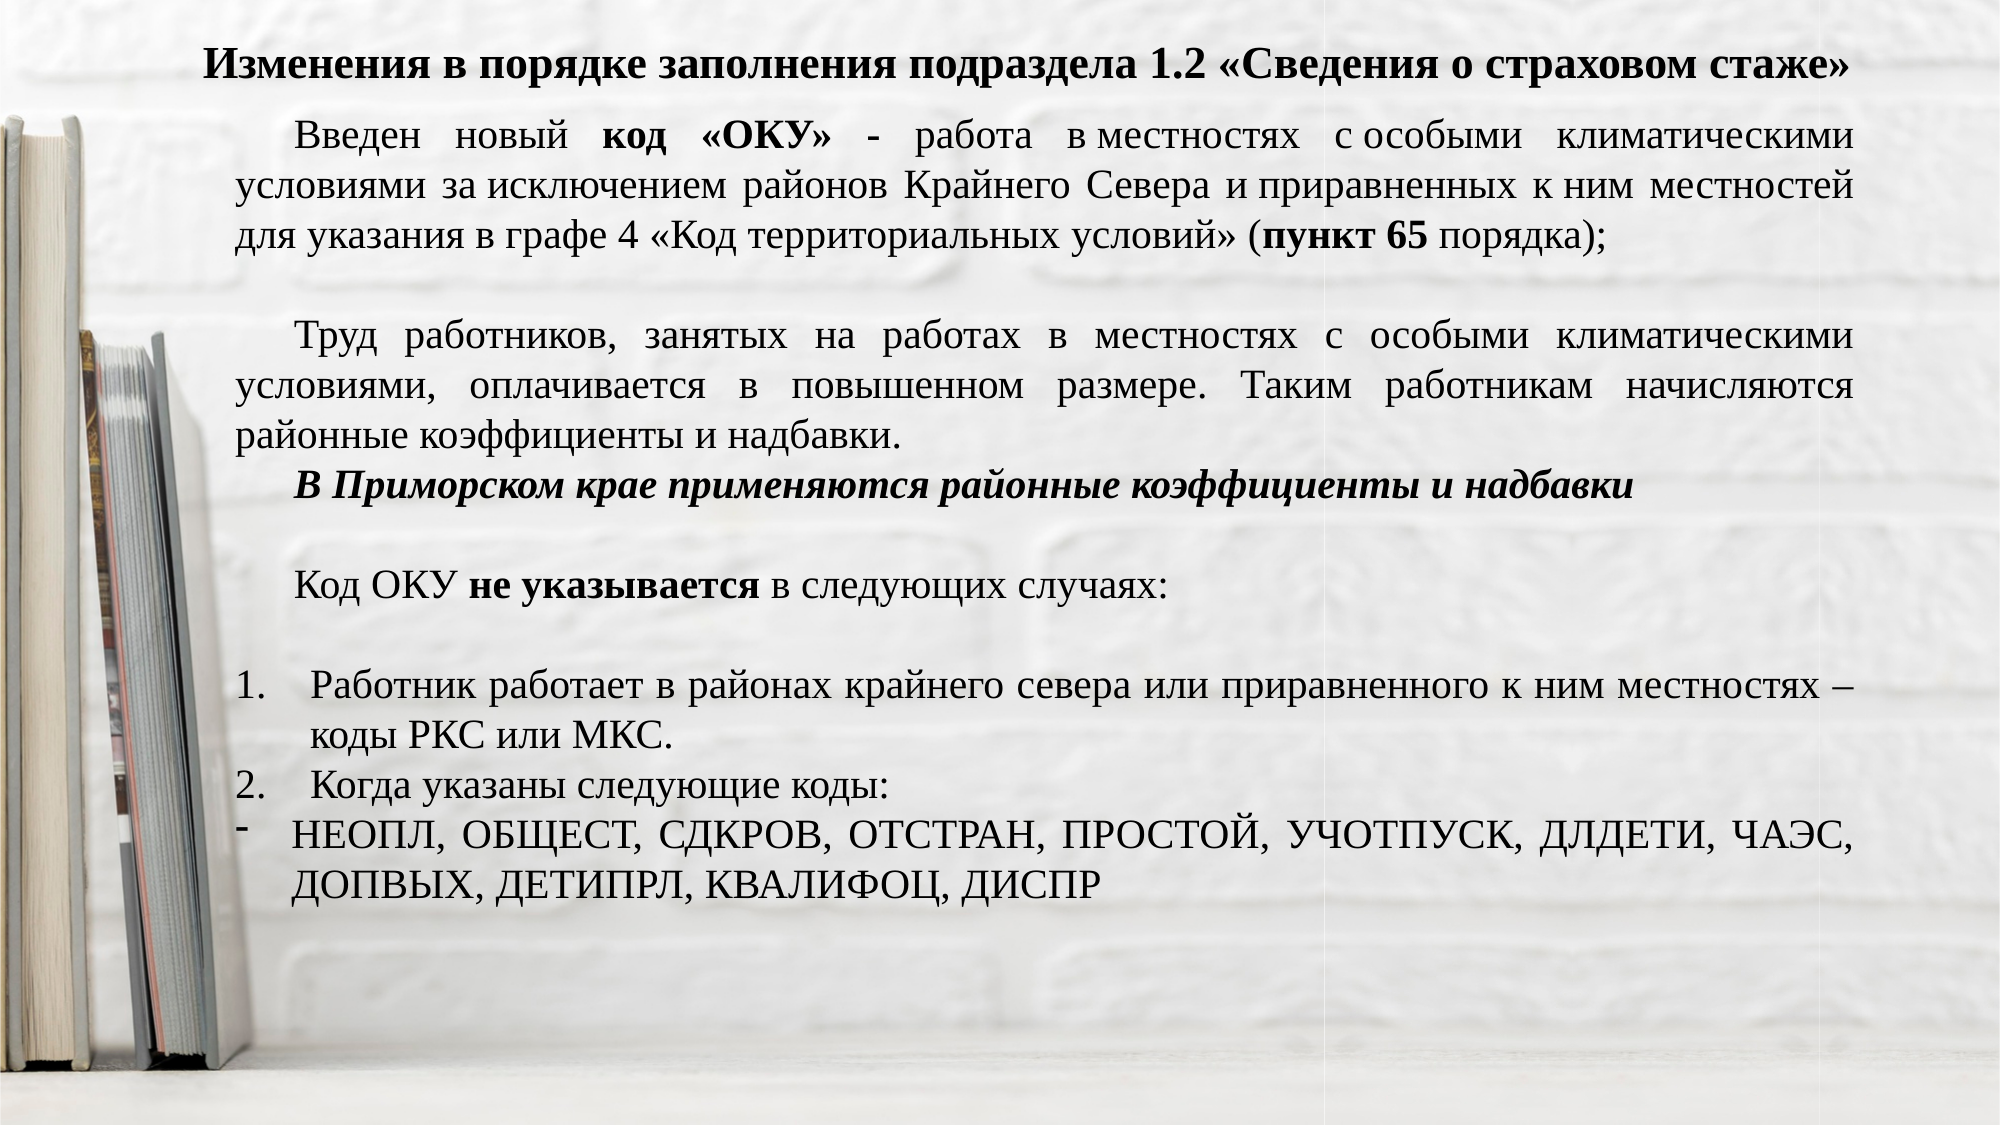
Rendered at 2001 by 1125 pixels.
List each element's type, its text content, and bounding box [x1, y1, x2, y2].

picture [0, 0, 2000, 1125]
text_box Введен новый код «ОКУ» - работа в местностях с особыми климатическими условиями за исключением районов Крайнего Севера и приравненных к ним местностей для указания в графе 4 «Код территориальных условий» (пункт 65 порядка); Труд работников, занятых на работах в местностях с особыми климатическими условиями, оплачивается в повышенном размере. Таким работникам начисляются районные коэффициенты и надбавки. В Приморском крае применяются районные коэффициенты и надбавки Код ОКУ не указывается в следующих случаях: Работник работает в районах крайнего севера или приравненного к ним местностях – коды РКС или МКС. Когда указаны следующие коды: НЕОПЛ, ОБЩЕСТ, СДКРОВ, ОТСТРАН, ПРОСТОЙ, УЧОТПУСК, ДЛДЕТИ, ЧАЭС, ДОПВЫХ, ДЕТИПРЛ, КВАЛИФОЦ, ДИСПР [220, 99, 1870, 1015]
text_box Изменения в порядке заполнения подраздела 1.2 «Сведения о страховом стаже» [82, 31, 1973, 96]
